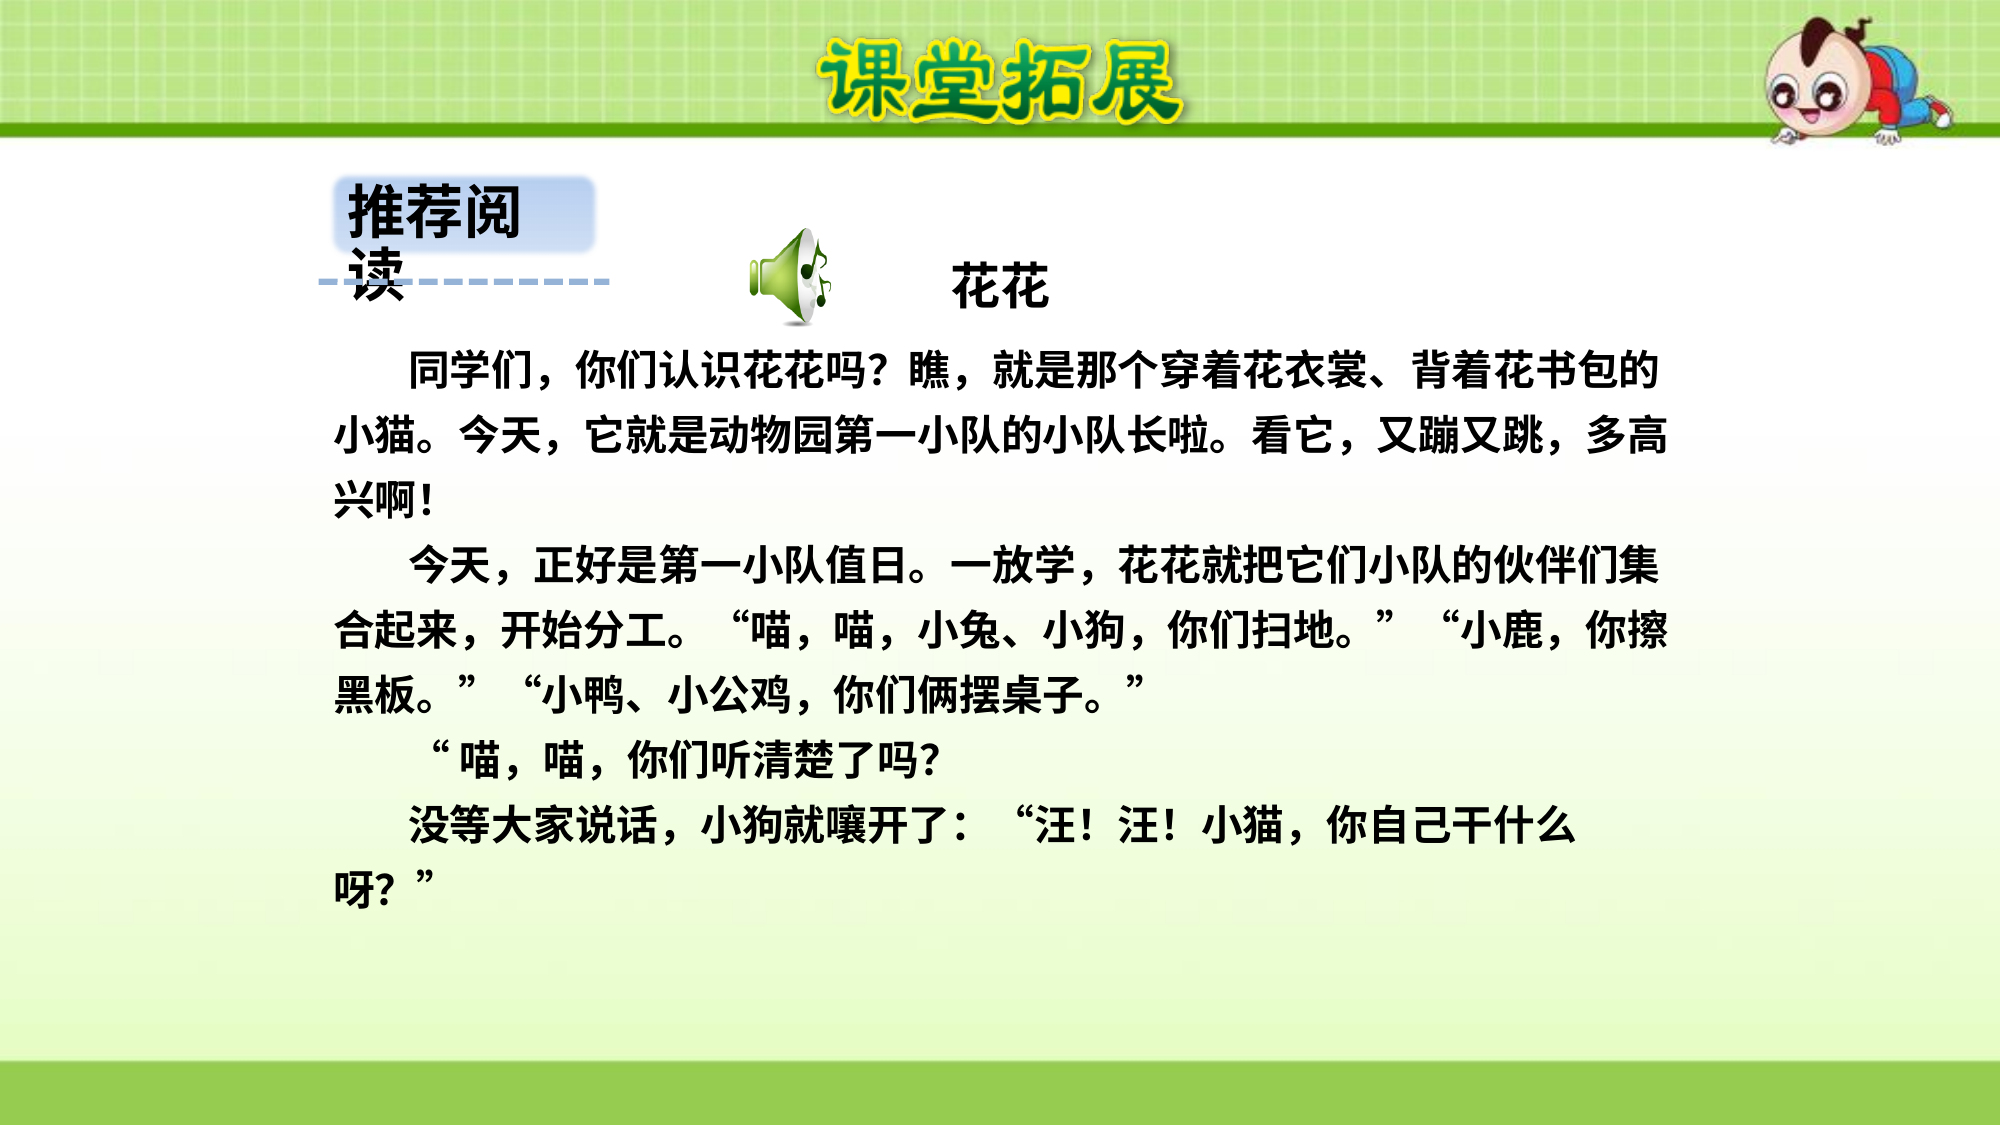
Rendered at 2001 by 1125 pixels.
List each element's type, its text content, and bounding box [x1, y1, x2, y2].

picture [0, 0, 2000, 1125]
text_box 同学们，你们认识花花吗？瞧，就是那个穿着花衣裳、背着花书包的小猫。今天，它就是动物园第一小队的小队长啦。看它，又蹦又跳，多高兴啊！ 今天，正好是第一小队值日。一放学，花花就把它们小队的伙伴们集合起来，开始分工。“喵，喵，小兔、小狗，你们扫地。”“小鹿，你擦黑板。”“小鸭、小公鸡，你们俩摆桌子。” “喵，喵，你们听清楚了吗？ 没等大家说话，小狗就嚷开了：“汪！汪！小猫，你自己干什么呀？” [318, 321, 1695, 922]
text_box 花花 [935, 216, 1065, 322]
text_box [318, 170, 610, 282]
